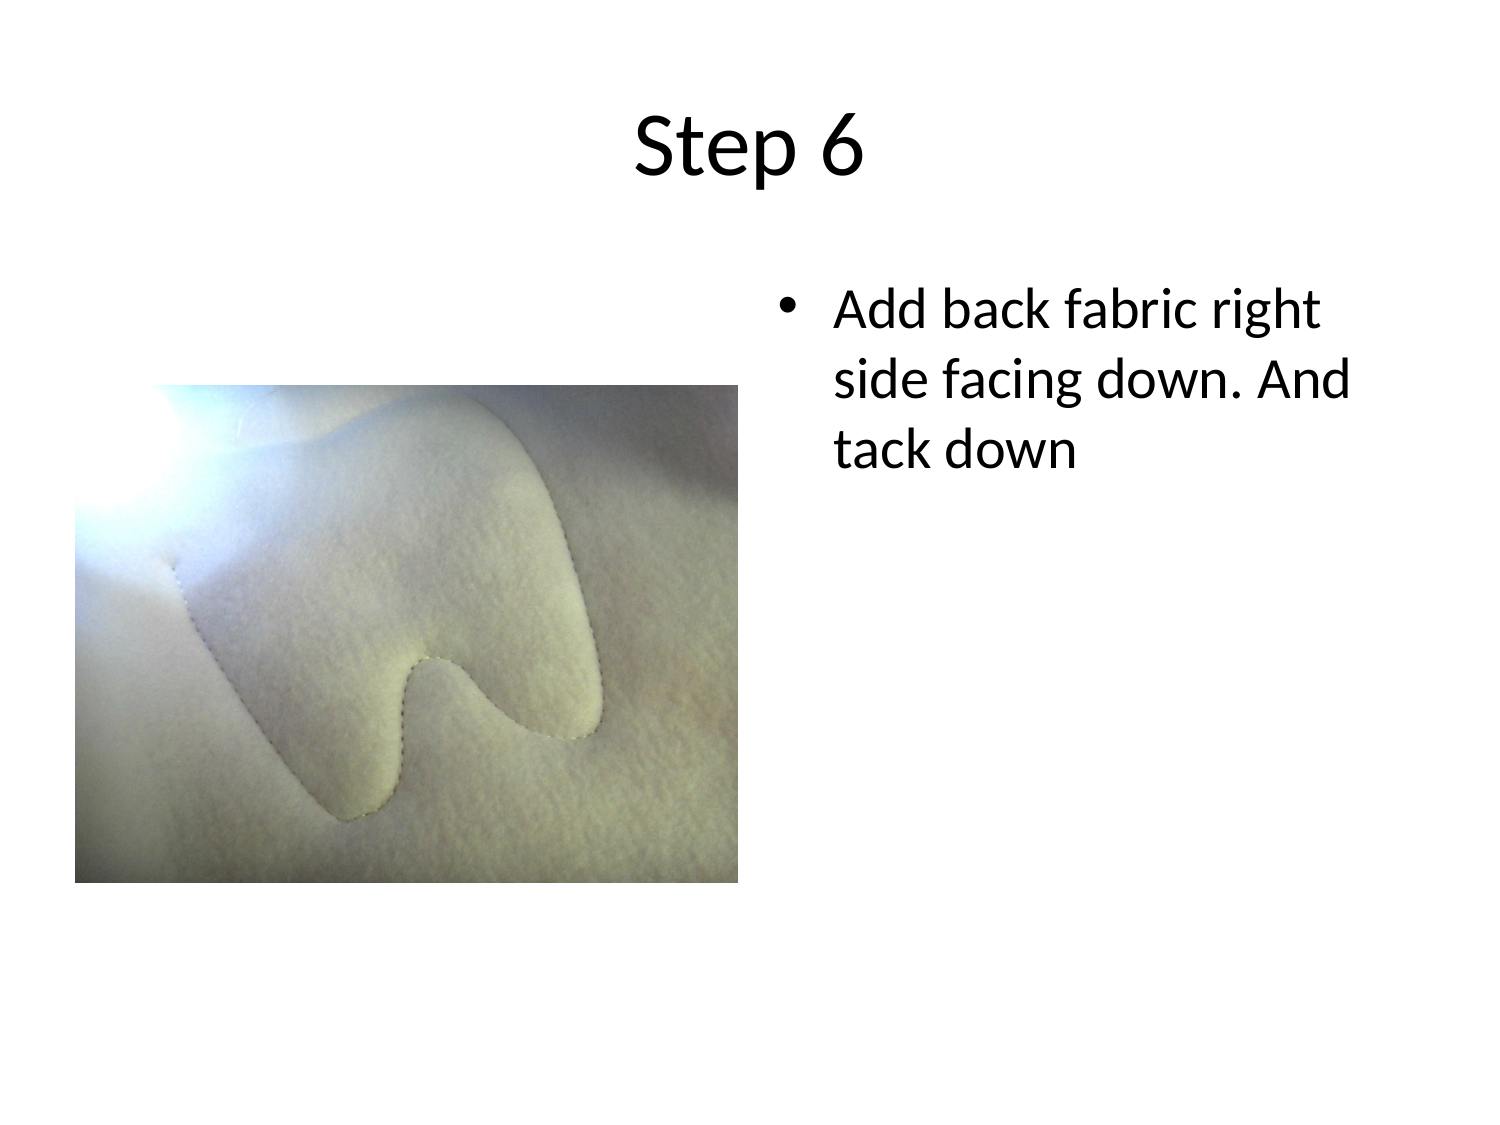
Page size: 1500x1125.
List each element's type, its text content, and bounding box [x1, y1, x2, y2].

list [74, 384, 738, 883]
title Step 6 [75, 45, 1425, 233]
list Add back fabric right side facing down. And tack down [762, 262, 1425, 1005]
